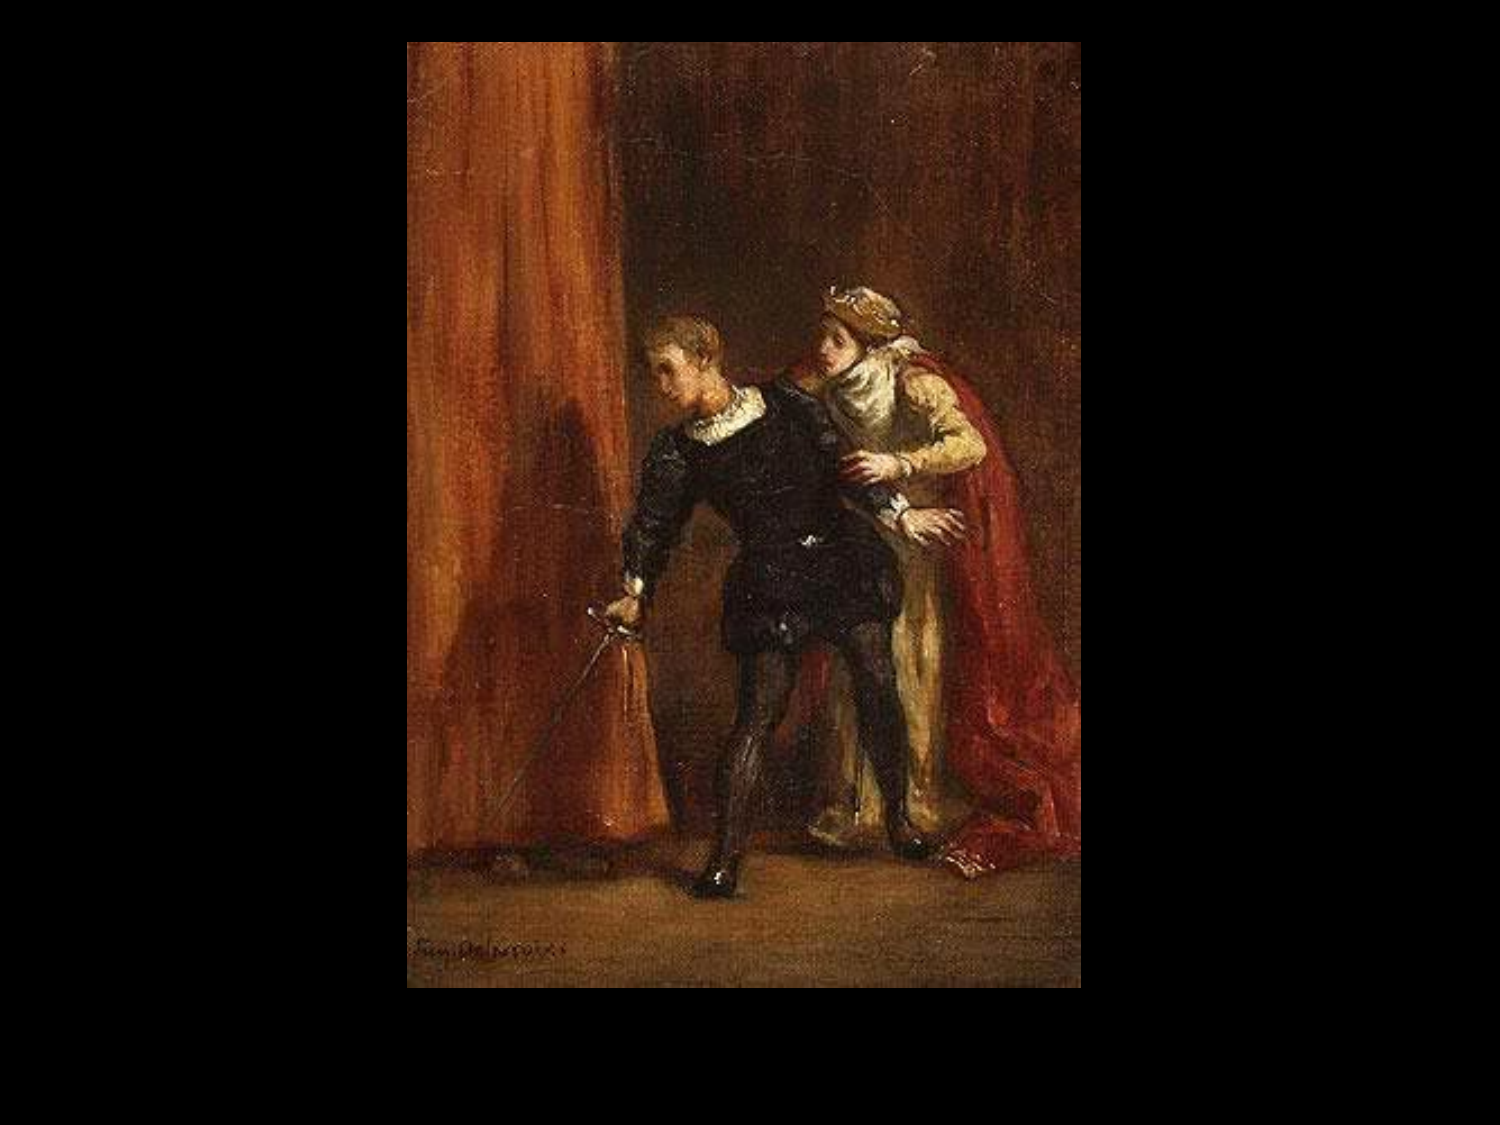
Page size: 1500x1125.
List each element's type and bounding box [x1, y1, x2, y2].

list [407, 42, 1081, 988]
